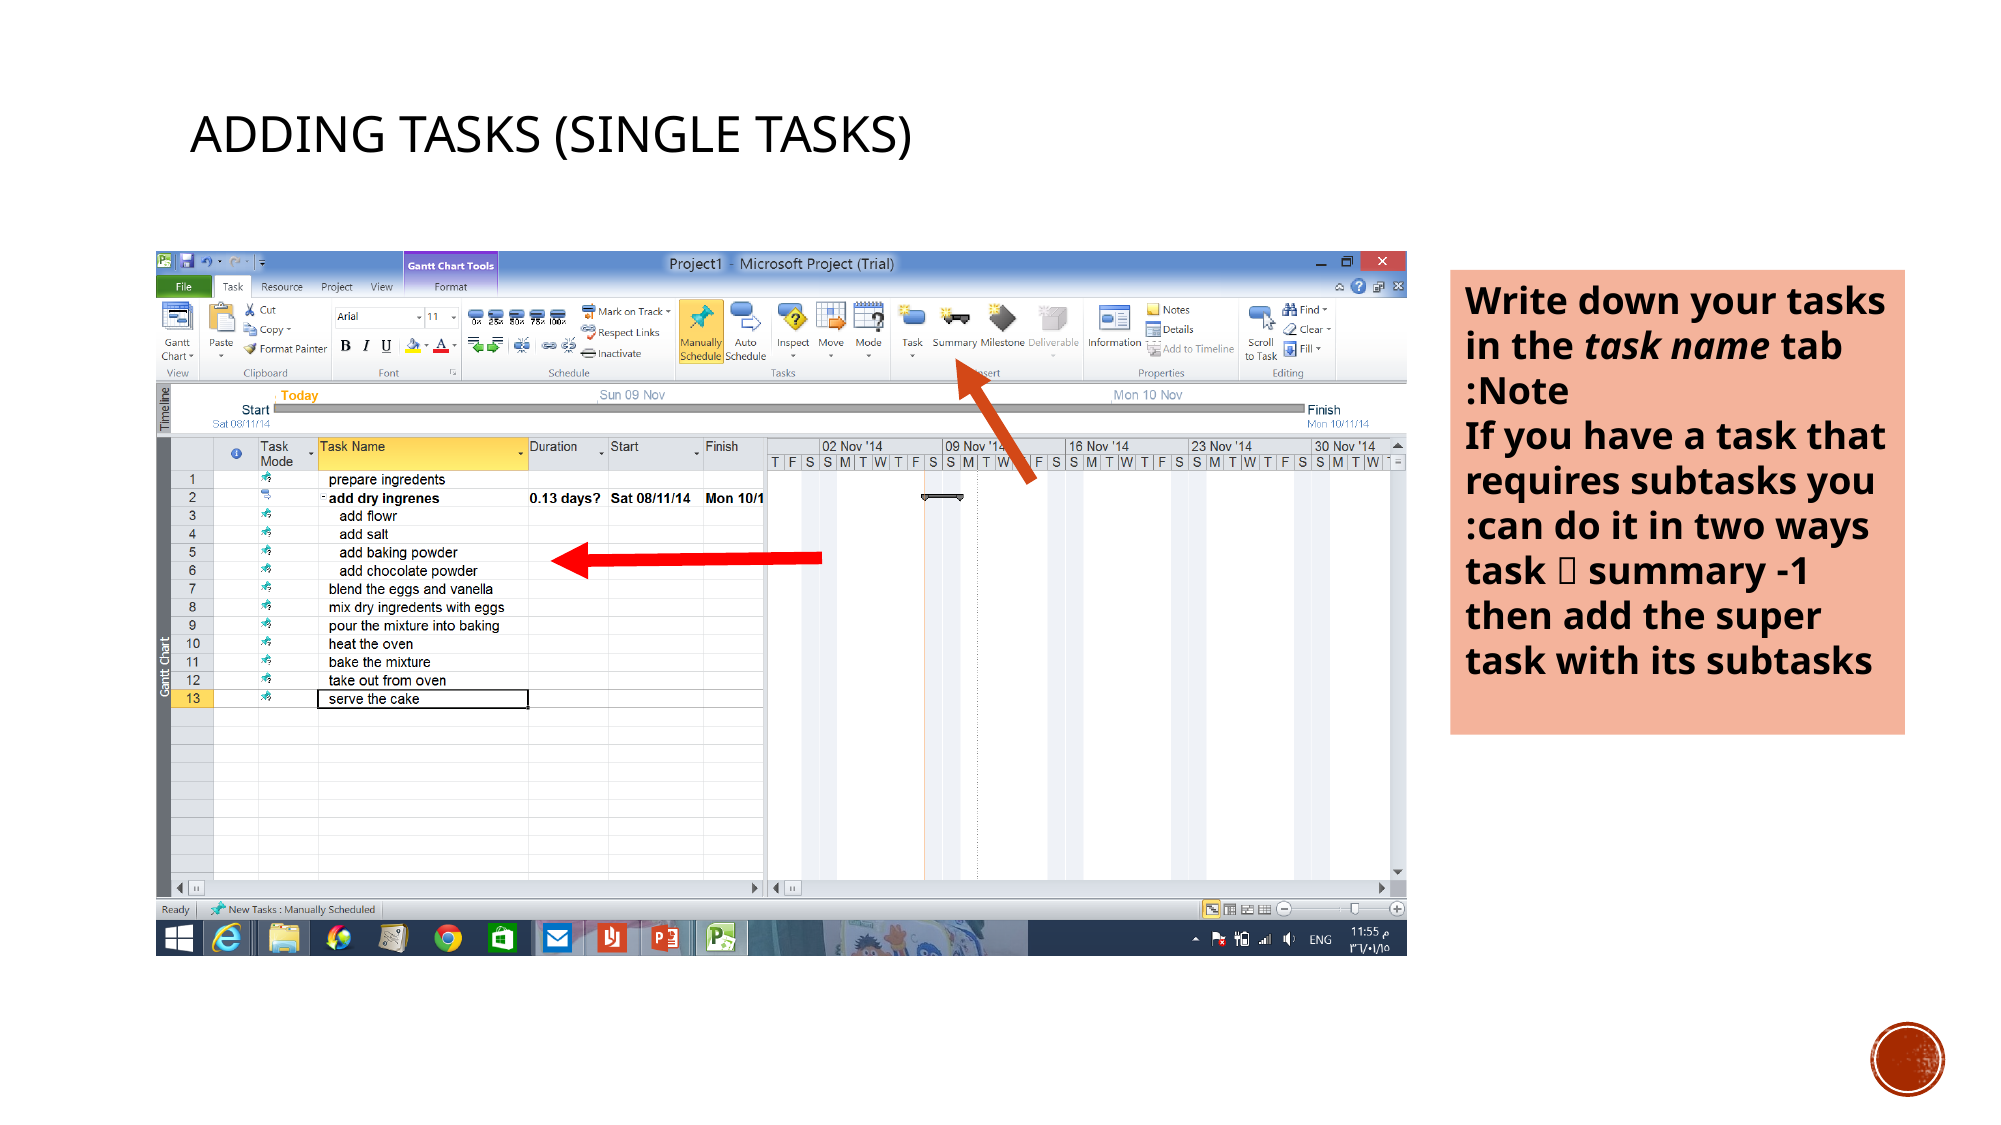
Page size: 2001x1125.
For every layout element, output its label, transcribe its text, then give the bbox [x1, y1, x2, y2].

text_box Write down your tasks in the task name tab Note: If you have a task that requires subtasks you can do it in two ways: 1- task  summary then add the super task with its subtasks [1450, 269, 1905, 735]
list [159, 255, 1405, 952]
title Adding tasks (single tasks) [175, 79, 1826, 194]
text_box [957, 360, 1030, 480]
